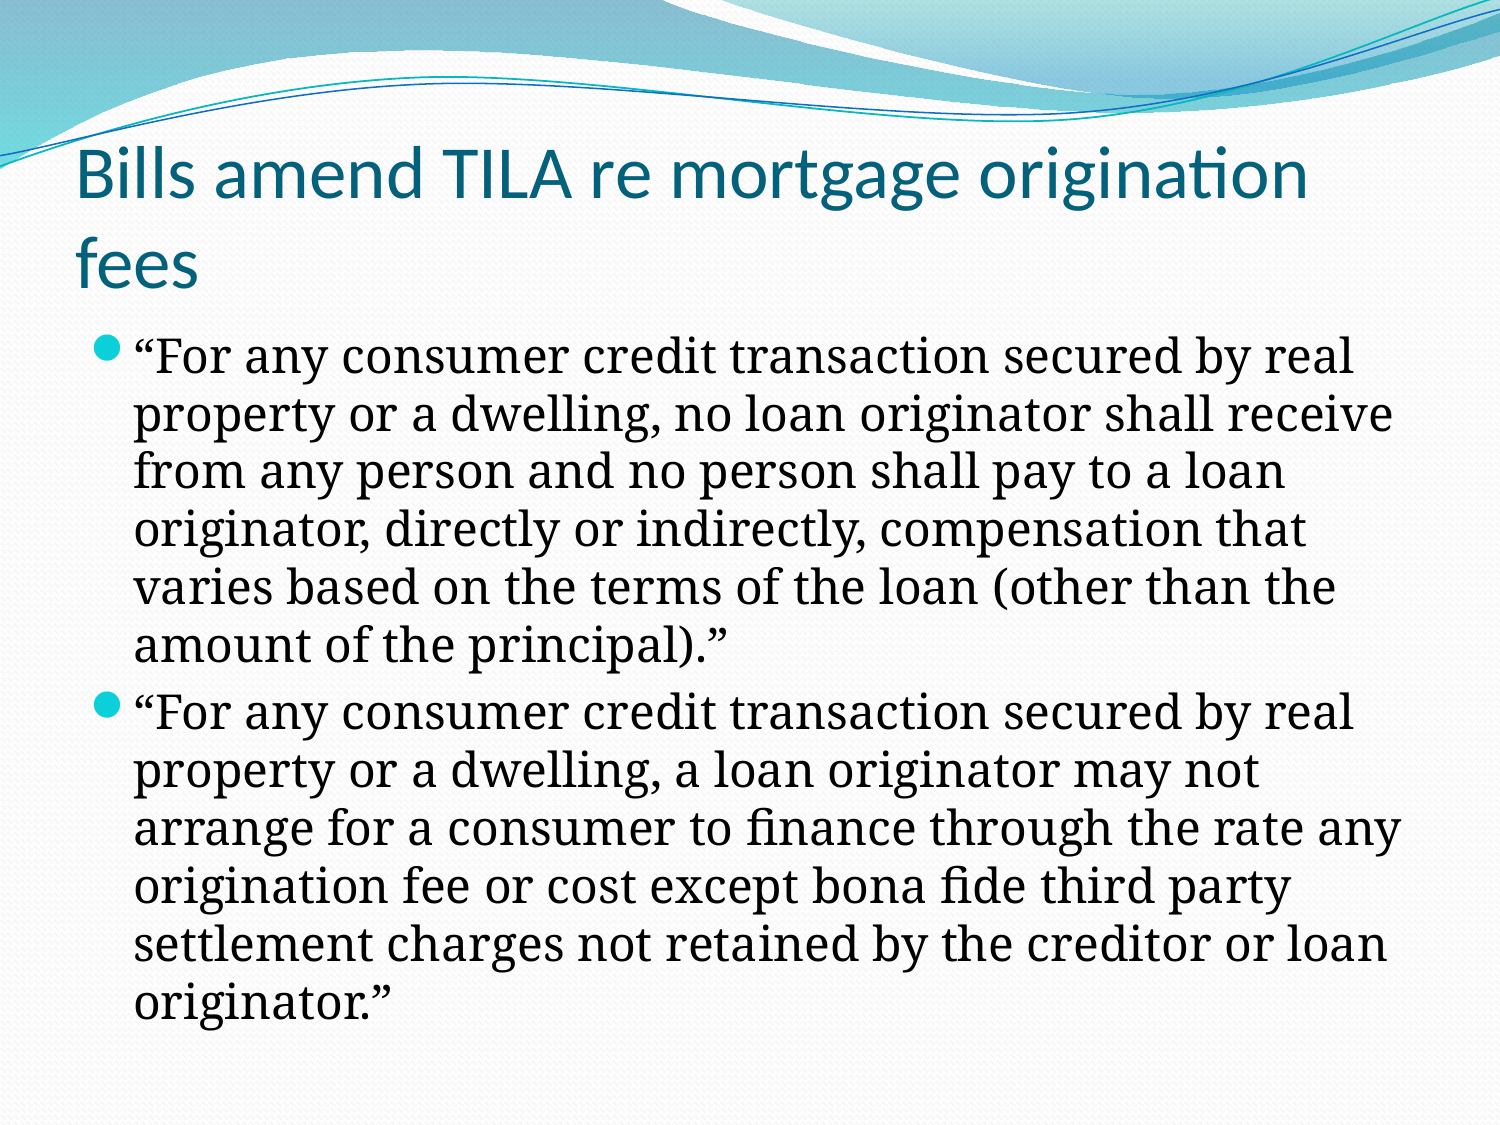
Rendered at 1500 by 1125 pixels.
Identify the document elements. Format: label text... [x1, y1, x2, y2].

list “For any consumer credit transaction secured by real property or a dwelling, no loan originator shall receive from any person and no person shall pay to a loan originator, directly or indirectly, compensation that varies based on the terms of the loan (other than the amount of the principal).” “For any consumer credit transaction secured by real property or a dwelling, a loan originator may not arrange for a consumer to finance through the rate any origination fee or cost except bona fide third party settlement charges not retained by the creditor or loan originator.” [74, 317, 1426, 1038]
title Bills amend TILA re mortgage origination fees [74, 115, 1426, 304]
